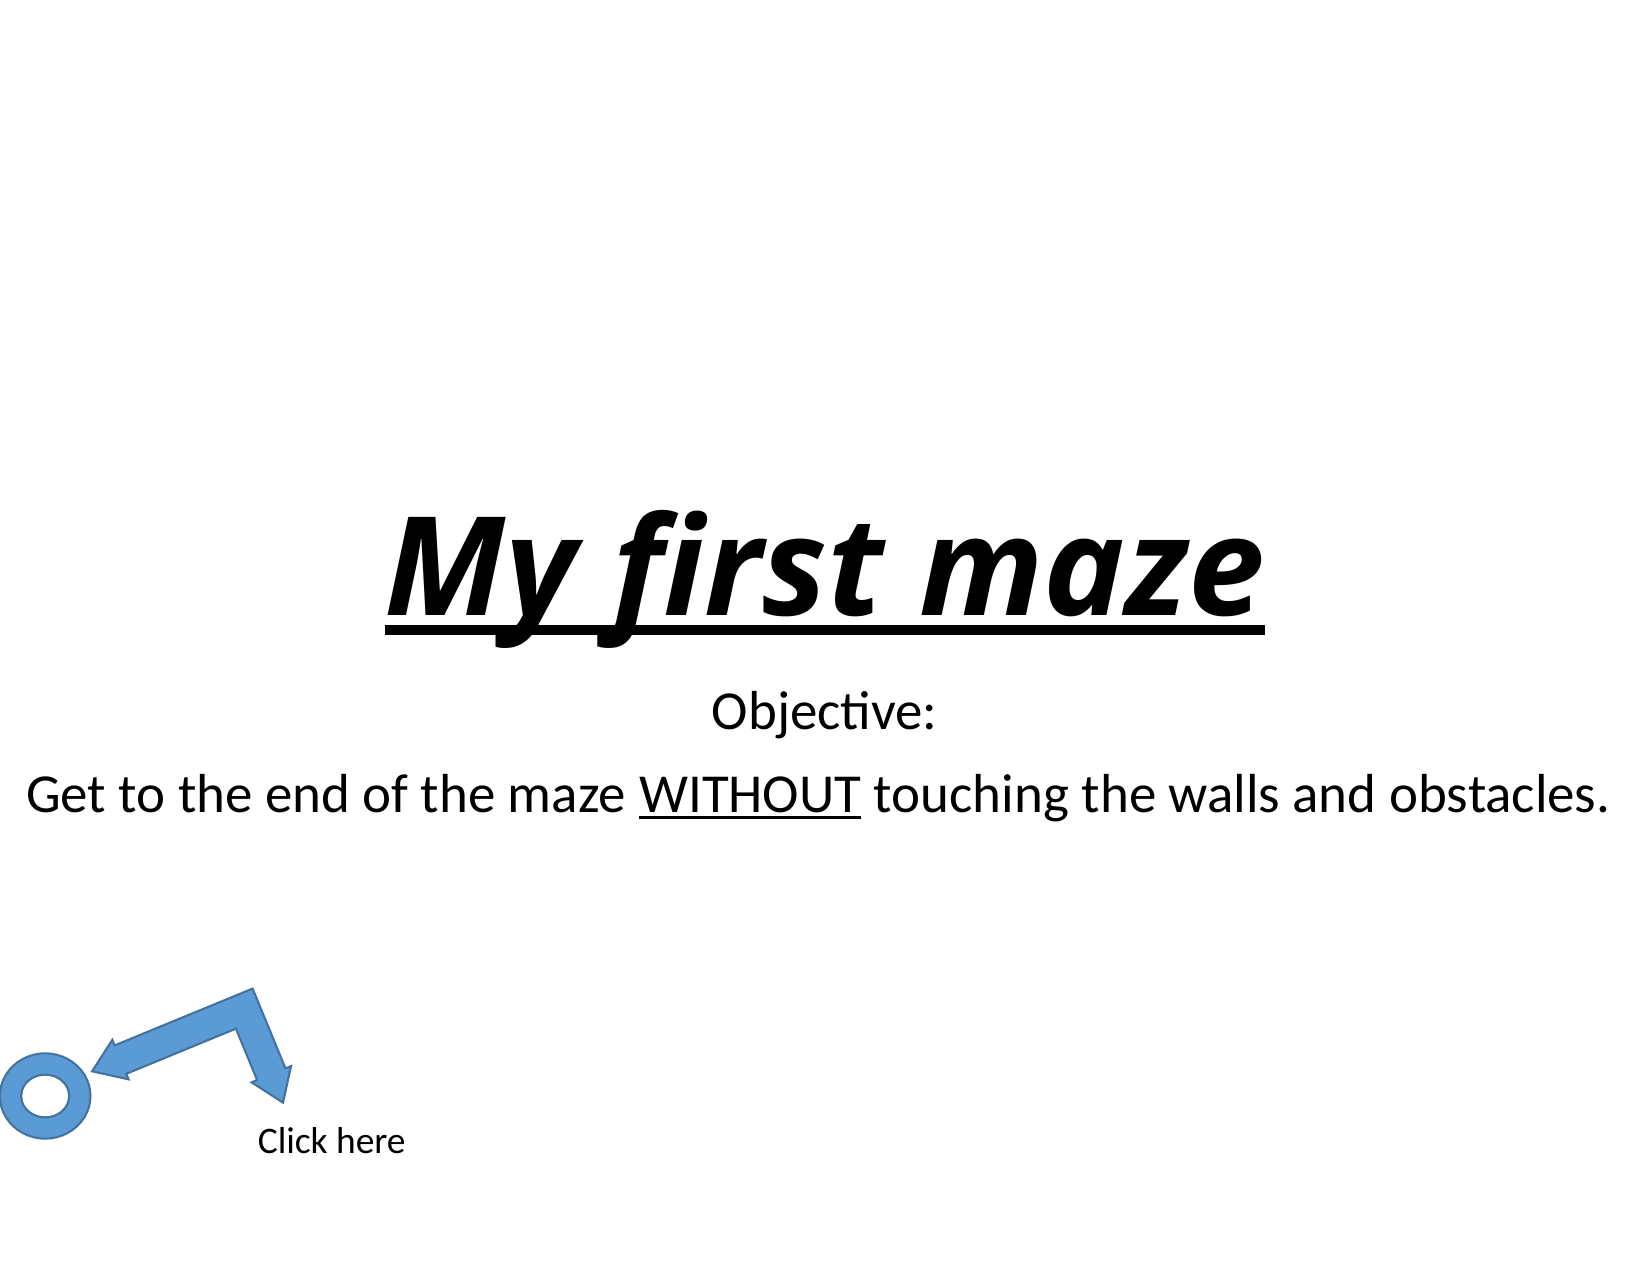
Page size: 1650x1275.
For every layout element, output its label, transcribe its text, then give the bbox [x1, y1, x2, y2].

text_box Click here [243, 1108, 578, 1169]
title My first maze [123, 208, 1527, 653]
text_box [0, 1052, 92, 1140]
text_box [90, 987, 293, 1105]
subtitle Objective: Get to the end of the maze WITHOUT touching the walls and obstacles. [0, 674, 1650, 983]
